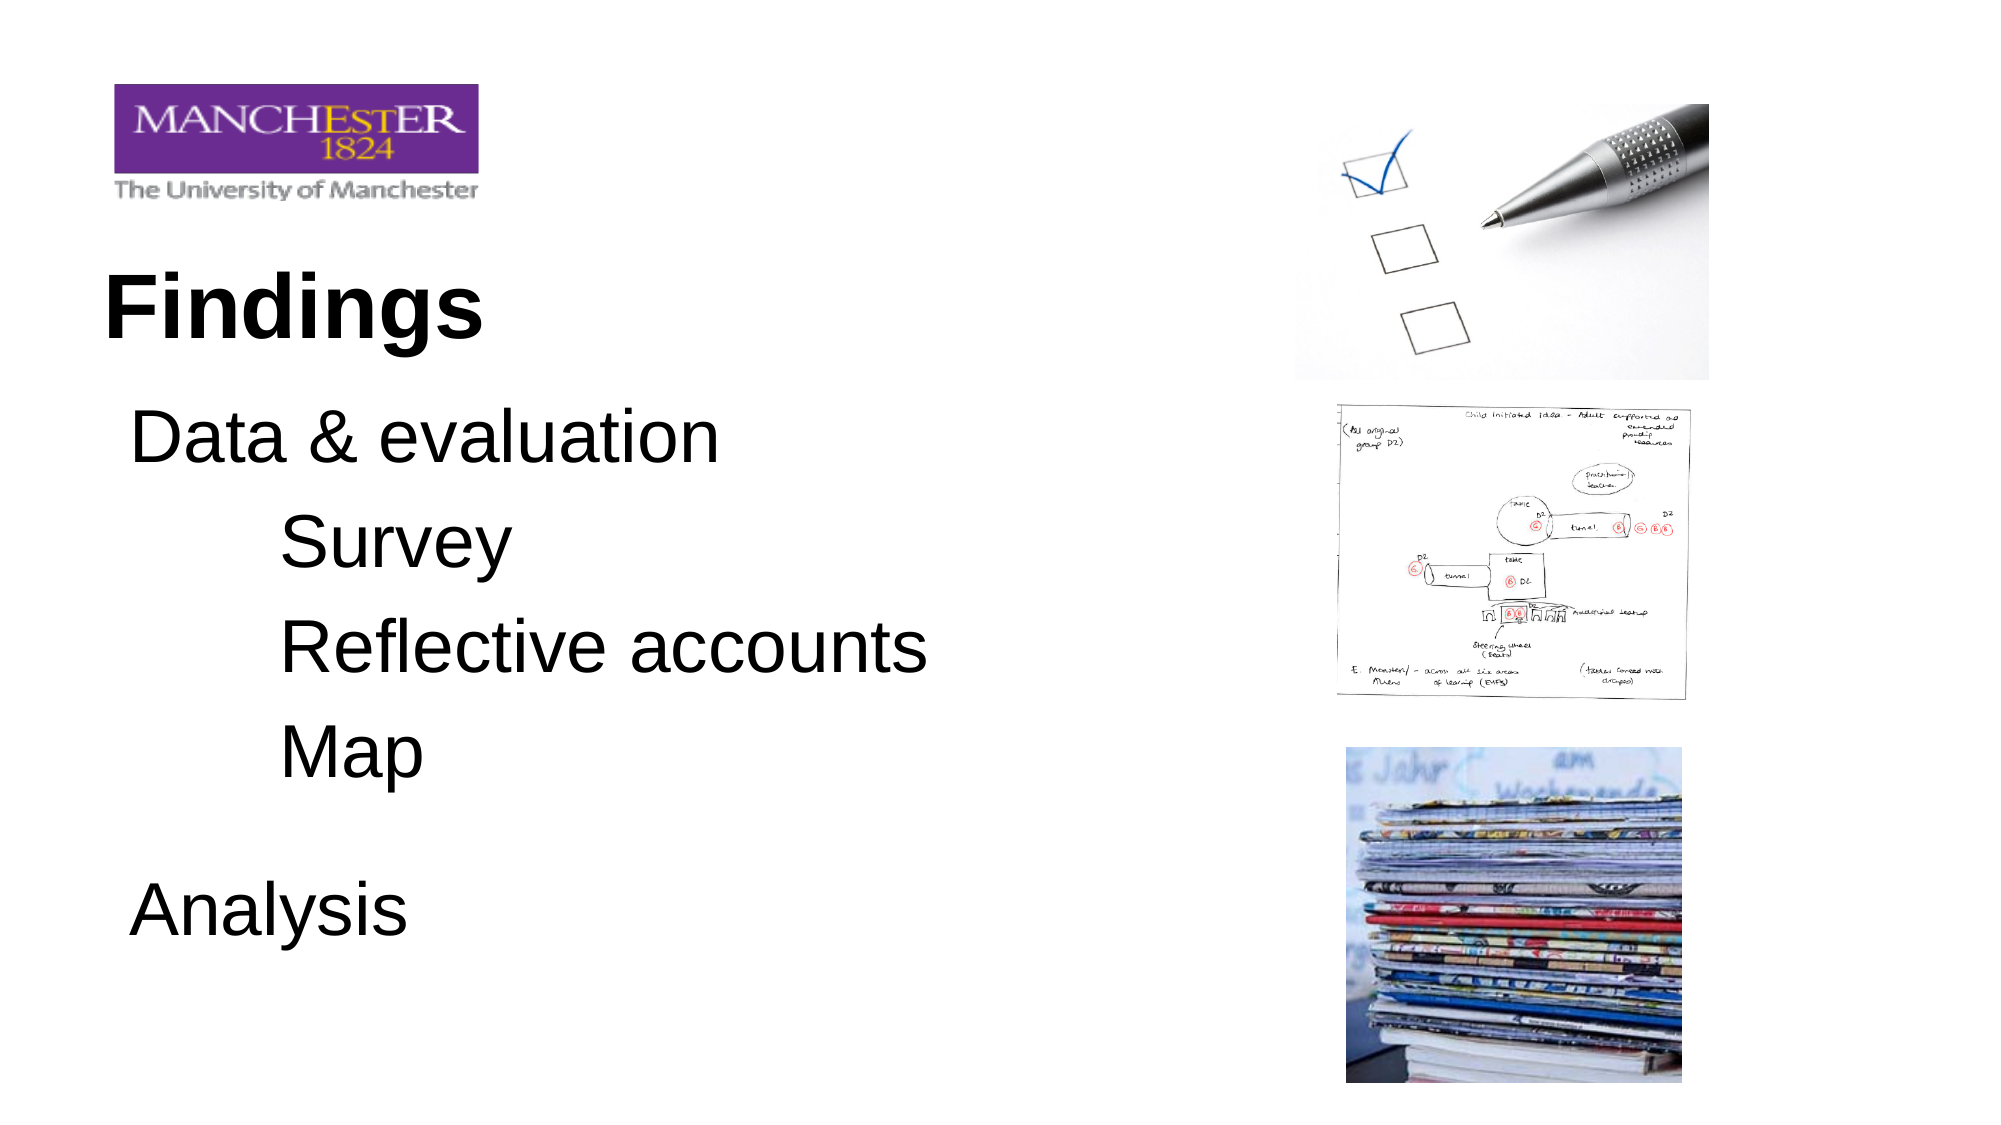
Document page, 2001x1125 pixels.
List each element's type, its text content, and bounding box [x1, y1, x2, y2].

title Findings [88, 207, 1367, 396]
list Data & evaluation Survey Reflective accounts Map Analysis [113, 379, 1225, 1038]
picture [1295, 104, 1709, 381]
picture [1346, 746, 1682, 1083]
picture [1337, 396, 1698, 708]
